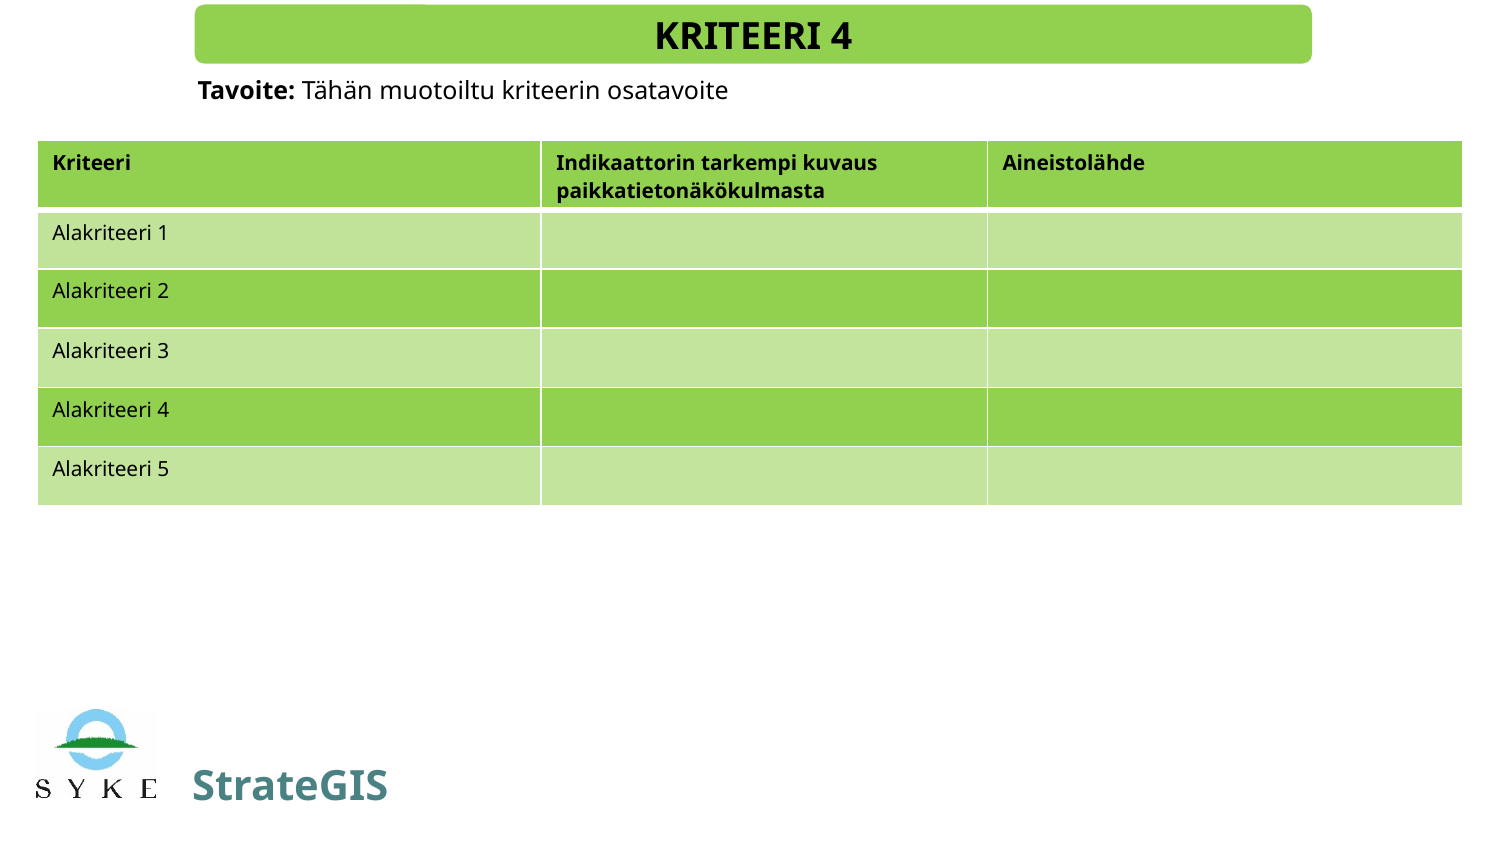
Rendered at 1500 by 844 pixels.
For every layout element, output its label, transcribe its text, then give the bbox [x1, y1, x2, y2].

text_box KRITEERI 4 [192, 2, 1315, 66]
table_cell [542, 213, 987, 268]
text_box Tavoite: Tähän muotoiltu kriteerin osatavoite [184, 67, 1302, 111]
table_cell [988, 388, 1462, 446]
table_cell Alakriteeri 5 [38, 447, 540, 505]
table_cell [542, 388, 987, 446]
table_cell [542, 270, 987, 327]
table_cell Alakriteeri 2 [38, 270, 540, 327]
table_cell [988, 213, 1462, 268]
table_header Indikaattorin tarkempi kuvaus paikkatietonäkökulmasta [542, 141, 987, 207]
table_cell [988, 329, 1462, 387]
table_cell [542, 329, 987, 387]
table_cell Alakriteeri 4 [38, 388, 540, 446]
table_cell Alakriteeri 3 [38, 329, 540, 387]
table_header Kriteeri [38, 141, 540, 207]
table_header Aineistolähde [988, 141, 1462, 207]
table_cell [542, 447, 987, 505]
table_cell [988, 270, 1462, 327]
table_cell [988, 447, 1462, 505]
table_cell Alakriteeri 1 [38, 213, 540, 268]
text_box StrateGIS [177, 751, 404, 817]
picture [36, 709, 156, 798]
